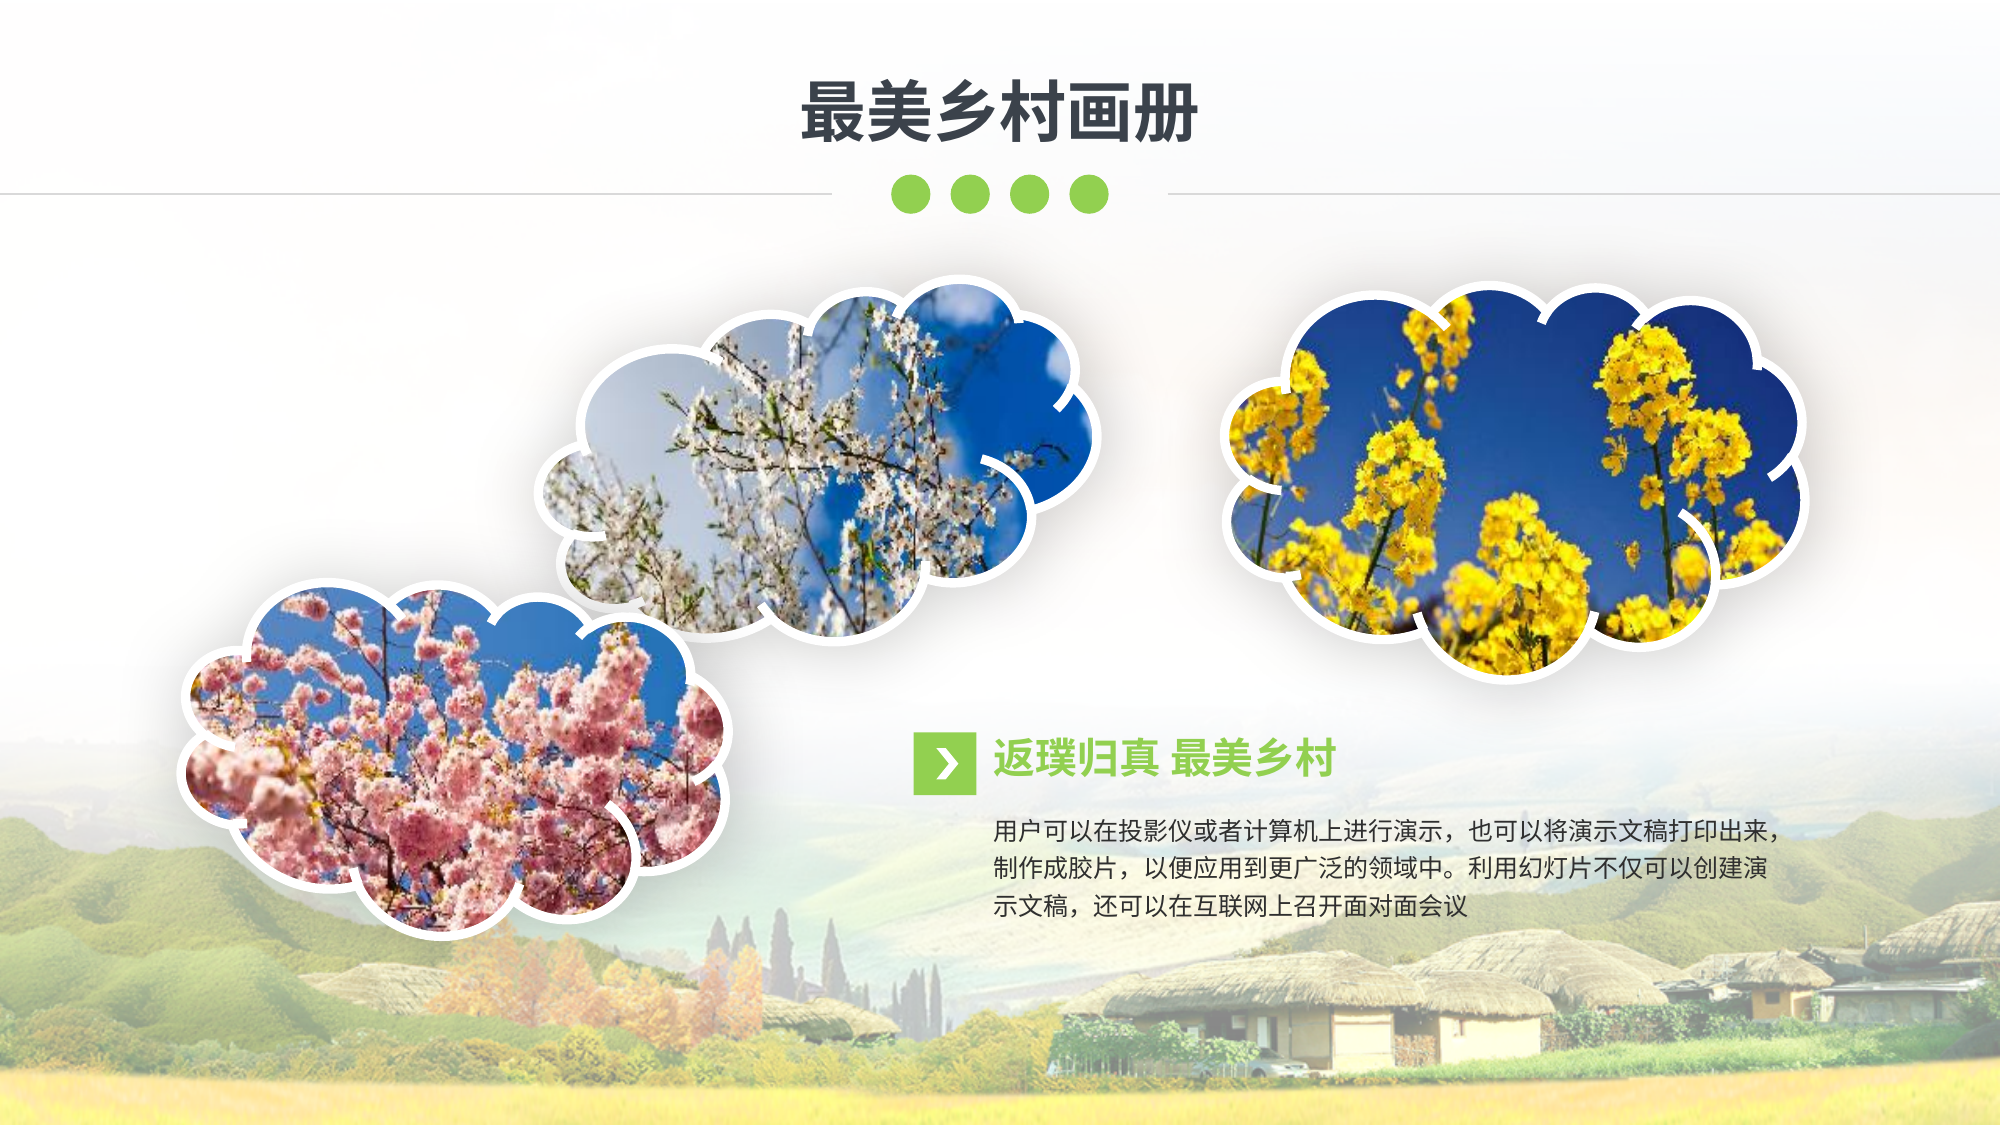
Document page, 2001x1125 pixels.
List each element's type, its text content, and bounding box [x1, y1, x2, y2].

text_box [0, 174, 2000, 214]
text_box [913, 724, 1809, 930]
text_box [180, 581, 730, 938]
text_box [537, 278, 1098, 643]
text_box 最美乡村画册 [784, 62, 1216, 158]
text_box [1223, 284, 1807, 682]
